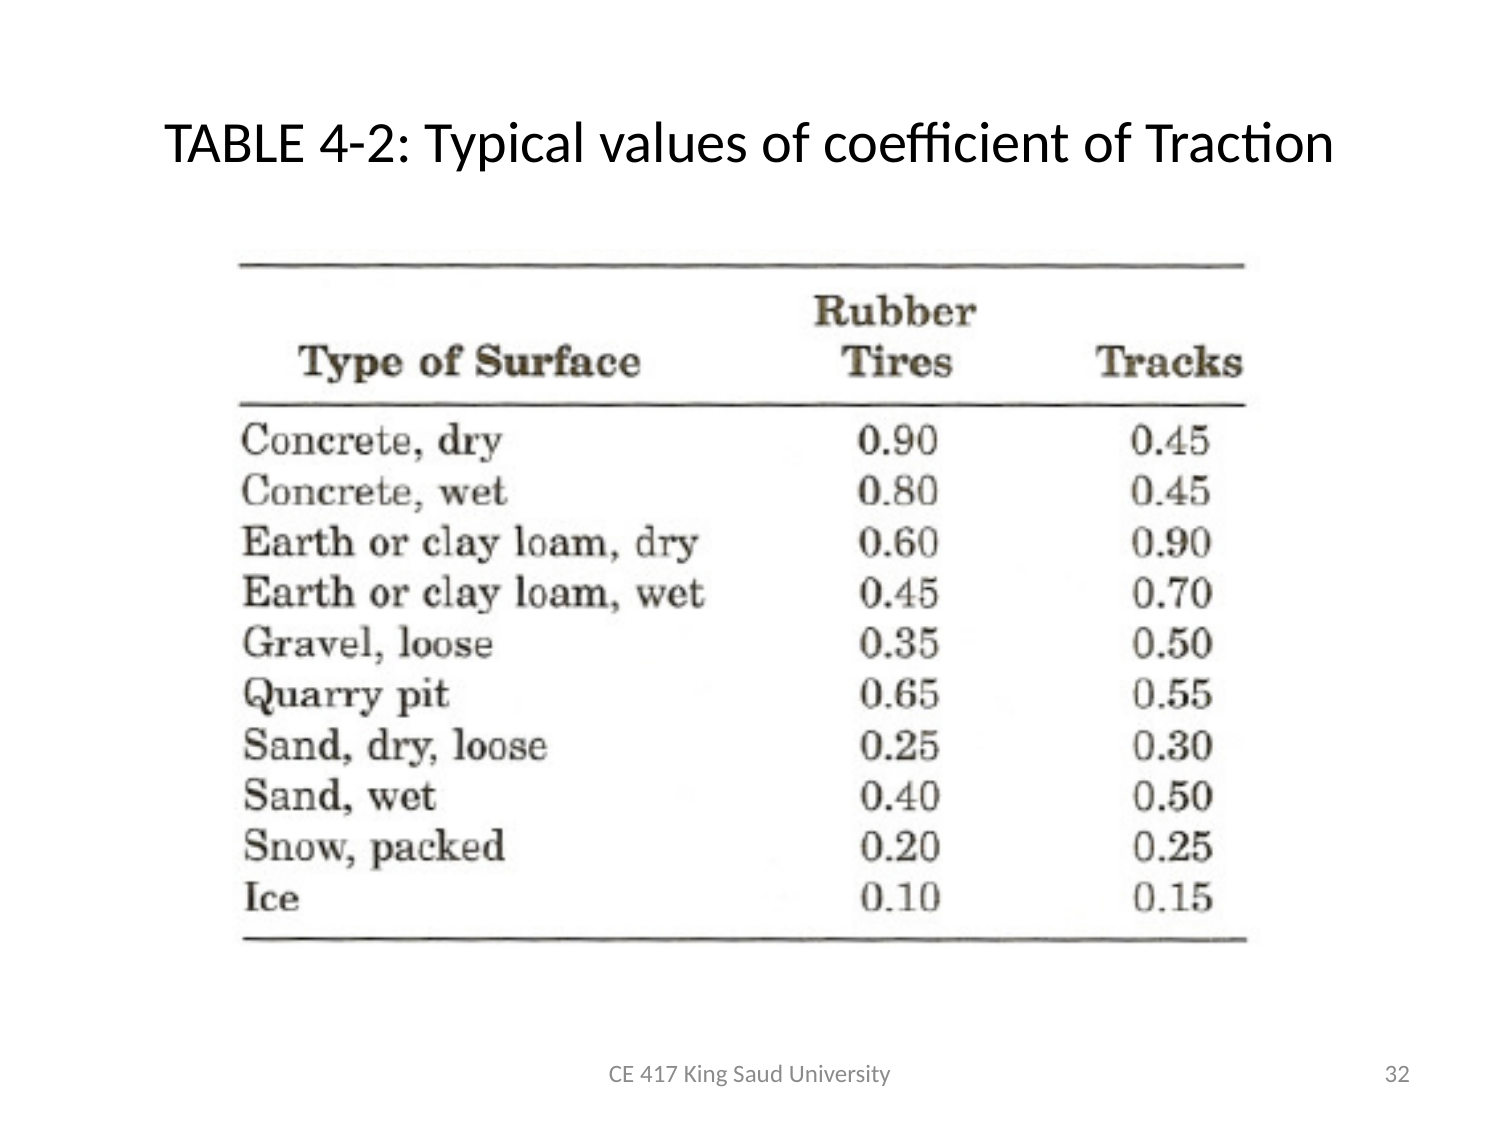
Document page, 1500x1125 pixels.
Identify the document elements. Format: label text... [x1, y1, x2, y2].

slide_number 32 [1074, 1042, 1425, 1103]
footer CE 417 King Saud University [512, 1042, 988, 1103]
title TABLE 4-2: Typical values of coefficient of Traction [75, 45, 1425, 233]
picture [224, 249, 1263, 960]
